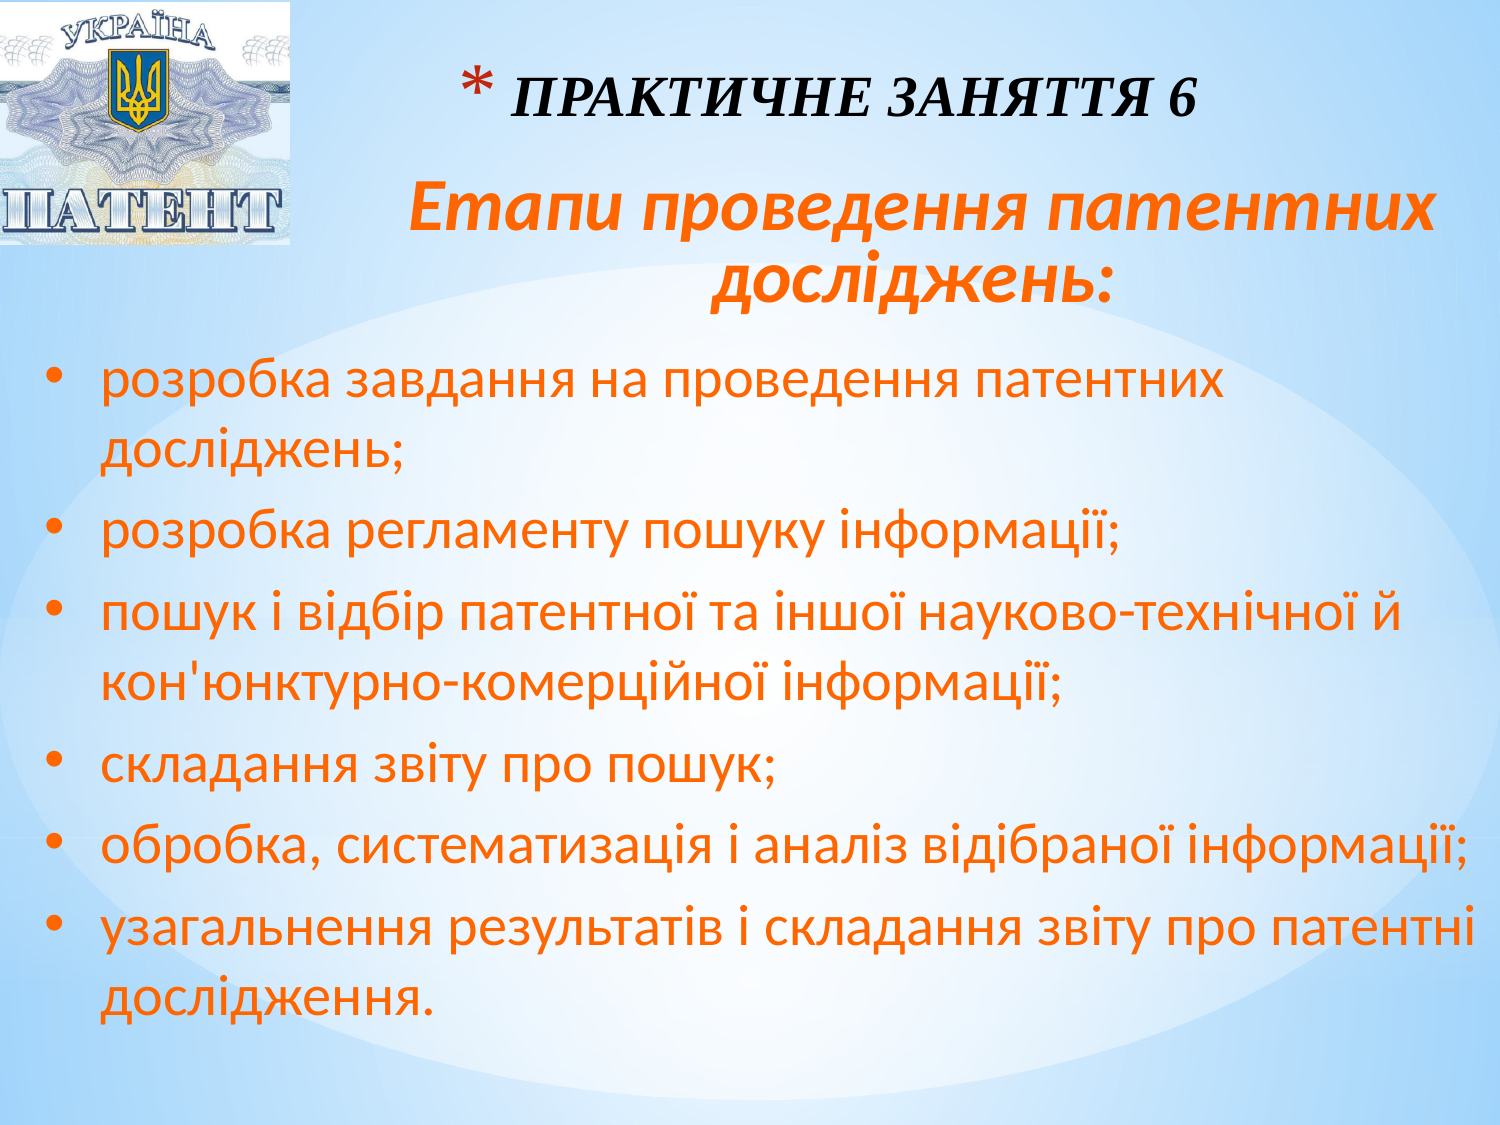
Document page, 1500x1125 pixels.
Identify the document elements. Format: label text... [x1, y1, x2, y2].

text_box Етапи проведення патентних досліджень: [347, 150, 1499, 331]
picture [0, 2, 290, 245]
title ПРАКТИЧНЕ ЗАНЯТТЯ 6 [295, 51, 1427, 134]
text_box розробка завдання на проведення патентних досліджень; розробка регламенту пошуку інформації; пошук і відбір патентної та іншої науково-технічної й кон'юнктурно-комерційної інформації; складання звіту про пошук; обробка, систематизація і аналіз відібраної інформації; узагальнення результатів і складання звіту про патентні дослідження. [29, 331, 1499, 1074]
